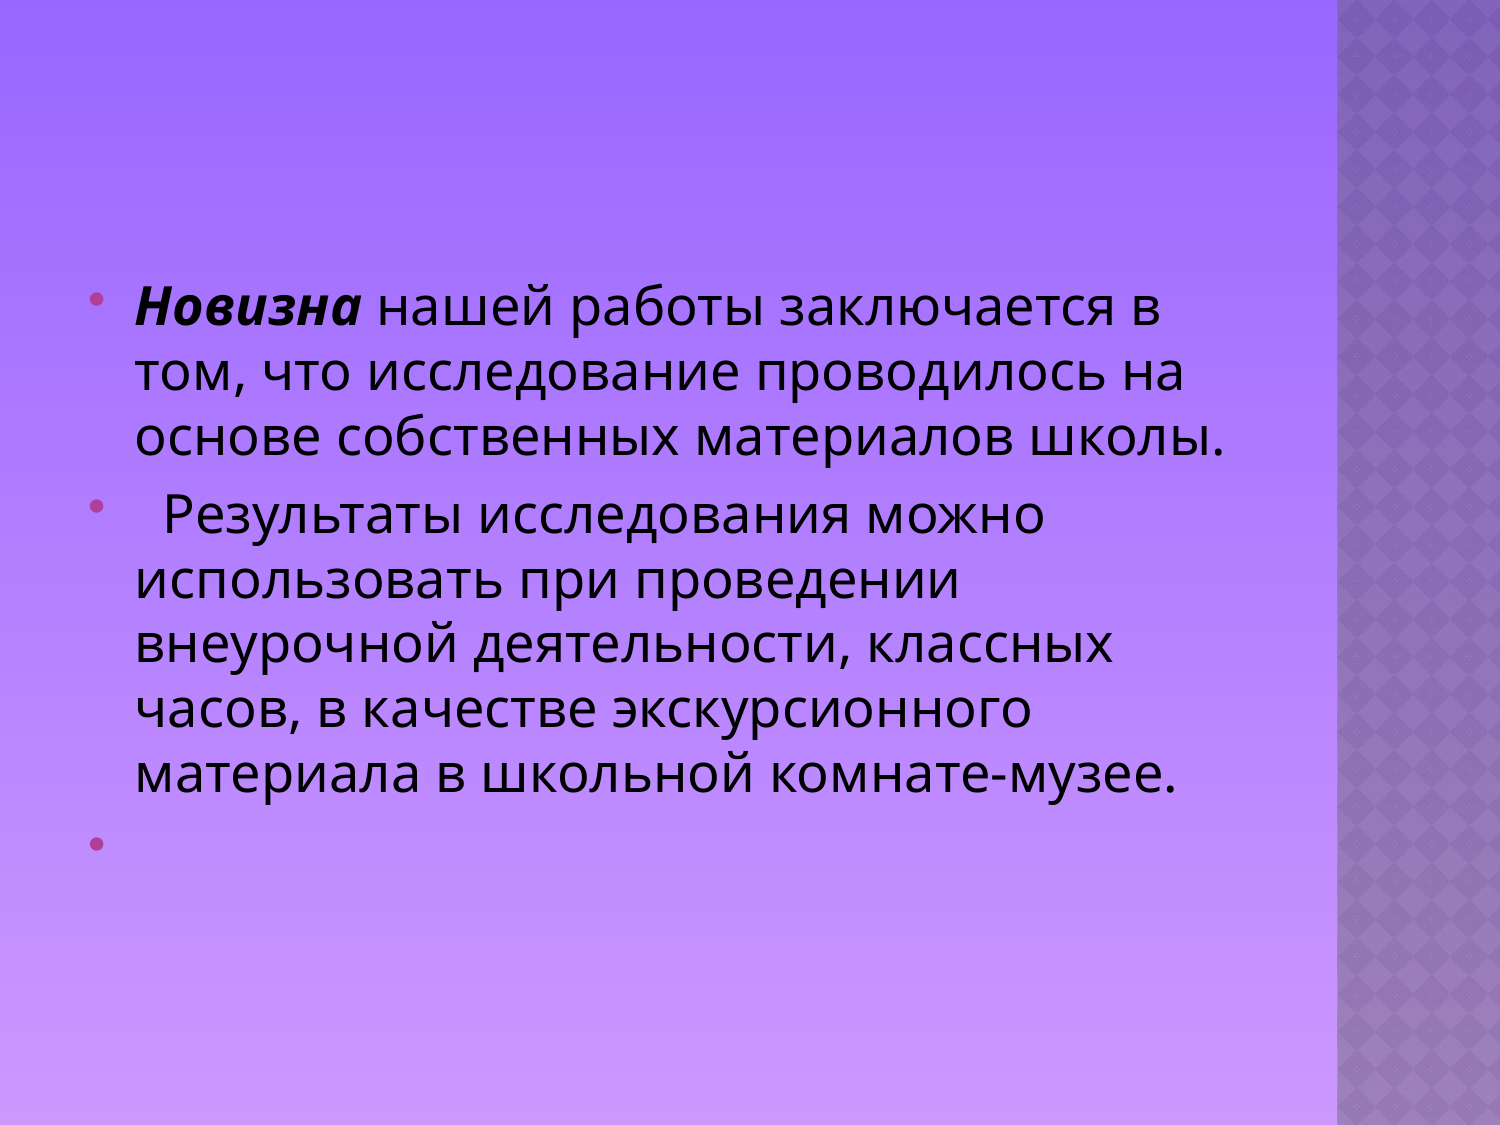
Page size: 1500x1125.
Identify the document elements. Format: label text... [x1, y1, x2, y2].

list Новизна нашей работы заключается в том, что исследование проводилось на основе собственных материалов школы. Результаты исследования можно использовать при проведении внеурочной деятельности, классных часов, в качестве экскурсионного материала в школьной комнате-музее. [74, 263, 1263, 1060]
